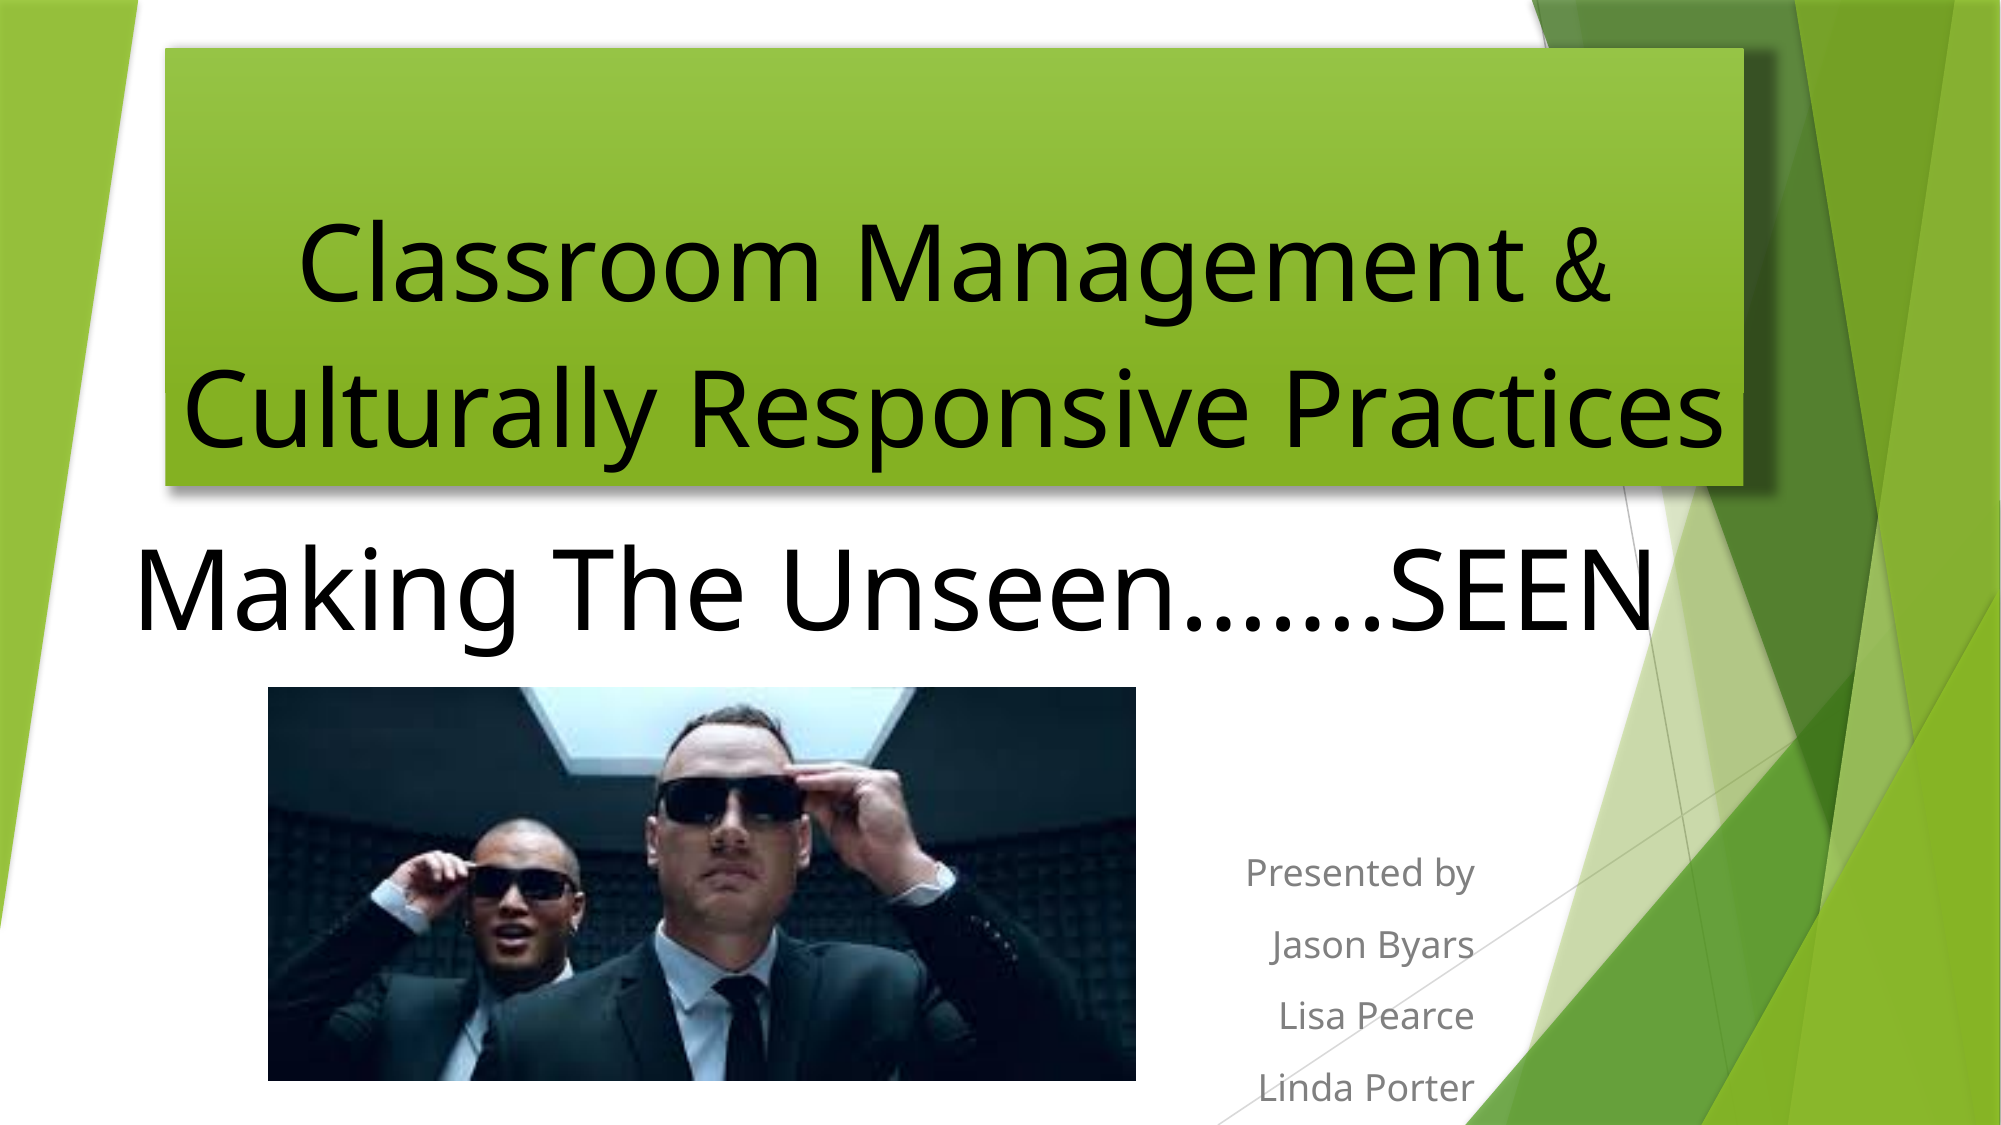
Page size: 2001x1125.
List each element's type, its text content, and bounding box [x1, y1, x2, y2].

subtitle Presented by Jason Byars Lisa Pearce Linda Porter [1182, 838, 1491, 1125]
title Classroom Management & Culturally Responsive Practices [165, 48, 1744, 486]
picture [267, 686, 1137, 1082]
text_box Making The Unseen…….SEEN [116, 510, 1676, 661]
